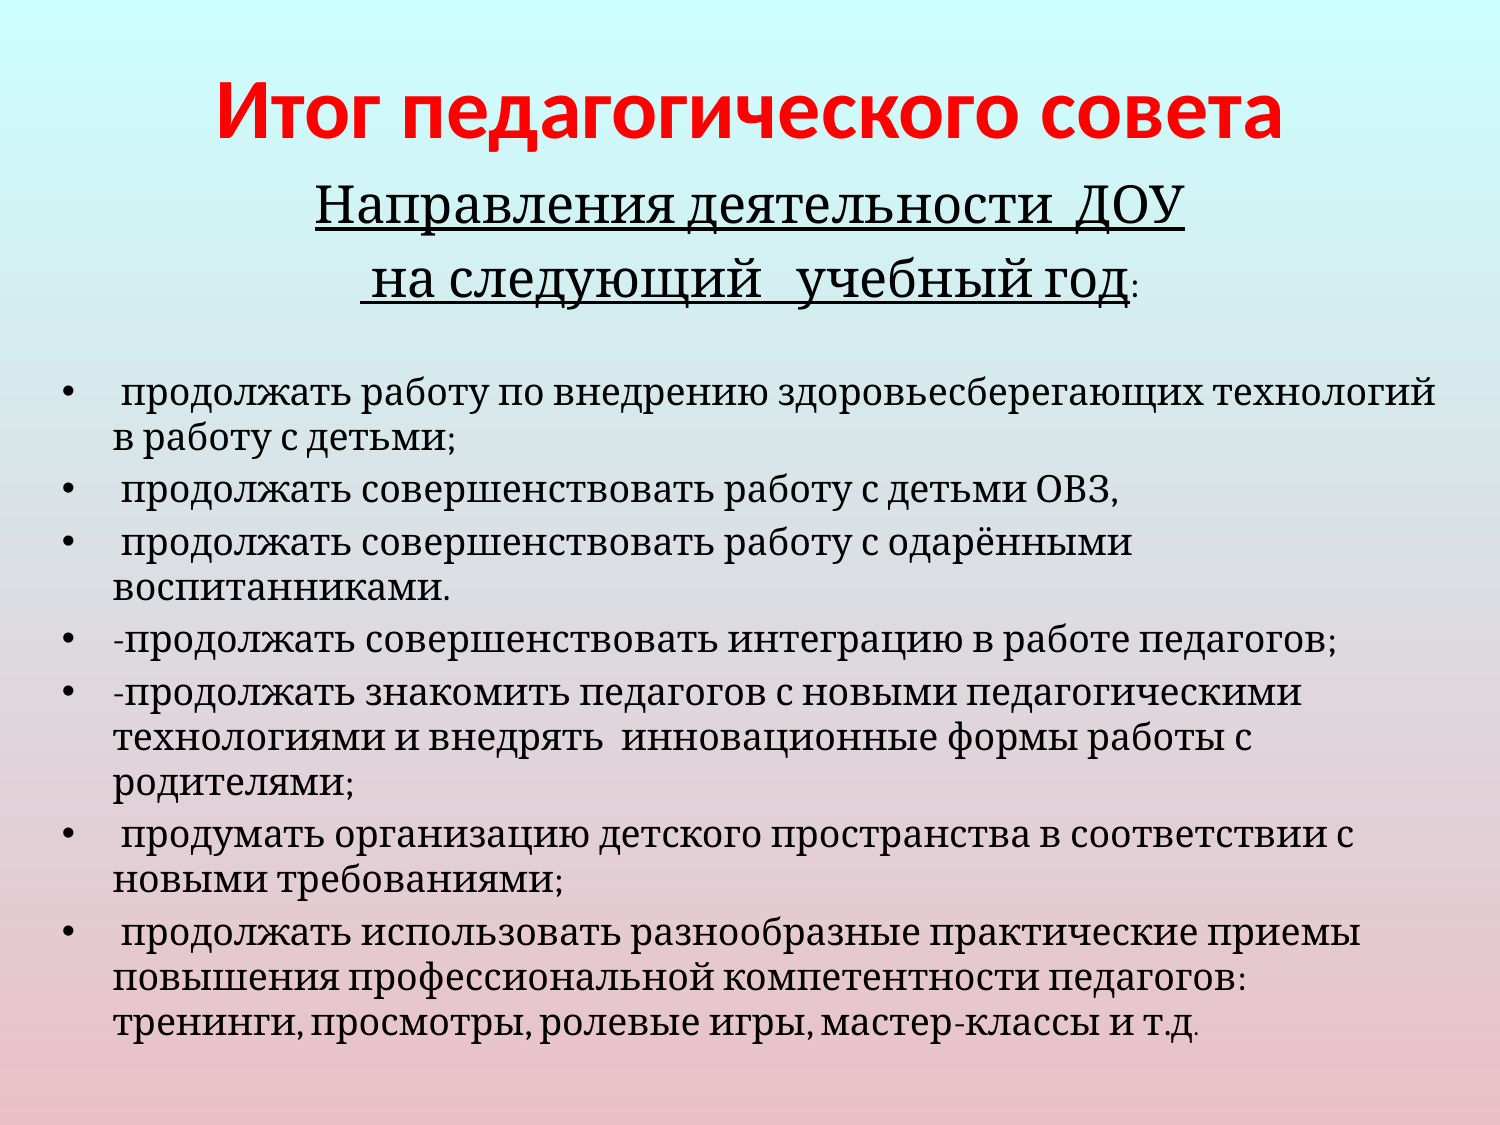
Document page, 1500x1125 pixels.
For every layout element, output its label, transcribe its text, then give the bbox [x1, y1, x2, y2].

list Направления деятельности ДОУ на следующий учебный год: продолжать работу по внедрению здоровьесберегающих технологий в работу с детьми; продолжать совершенствовать работу с детьми ОВЗ, продолжать совершенствовать работу с одарёнными воспитанниками. -продолжать совершенствовать интеграцию в работе педагогов; -продолжать знакомить педагогов с новыми педагогическими технологиями и внедрять инновационные формы работы с родителями; продумать организацию детского пространства в соответствии с новыми требованиями; продолжать использовать разнообразные практические приемы повышения профессиональной компетентности педагогов: тренинги, просмотры, ролевые игры, мастер-классы и т.д. [46, 164, 1454, 1090]
title Итог педагогического совета [75, 45, 1425, 164]
